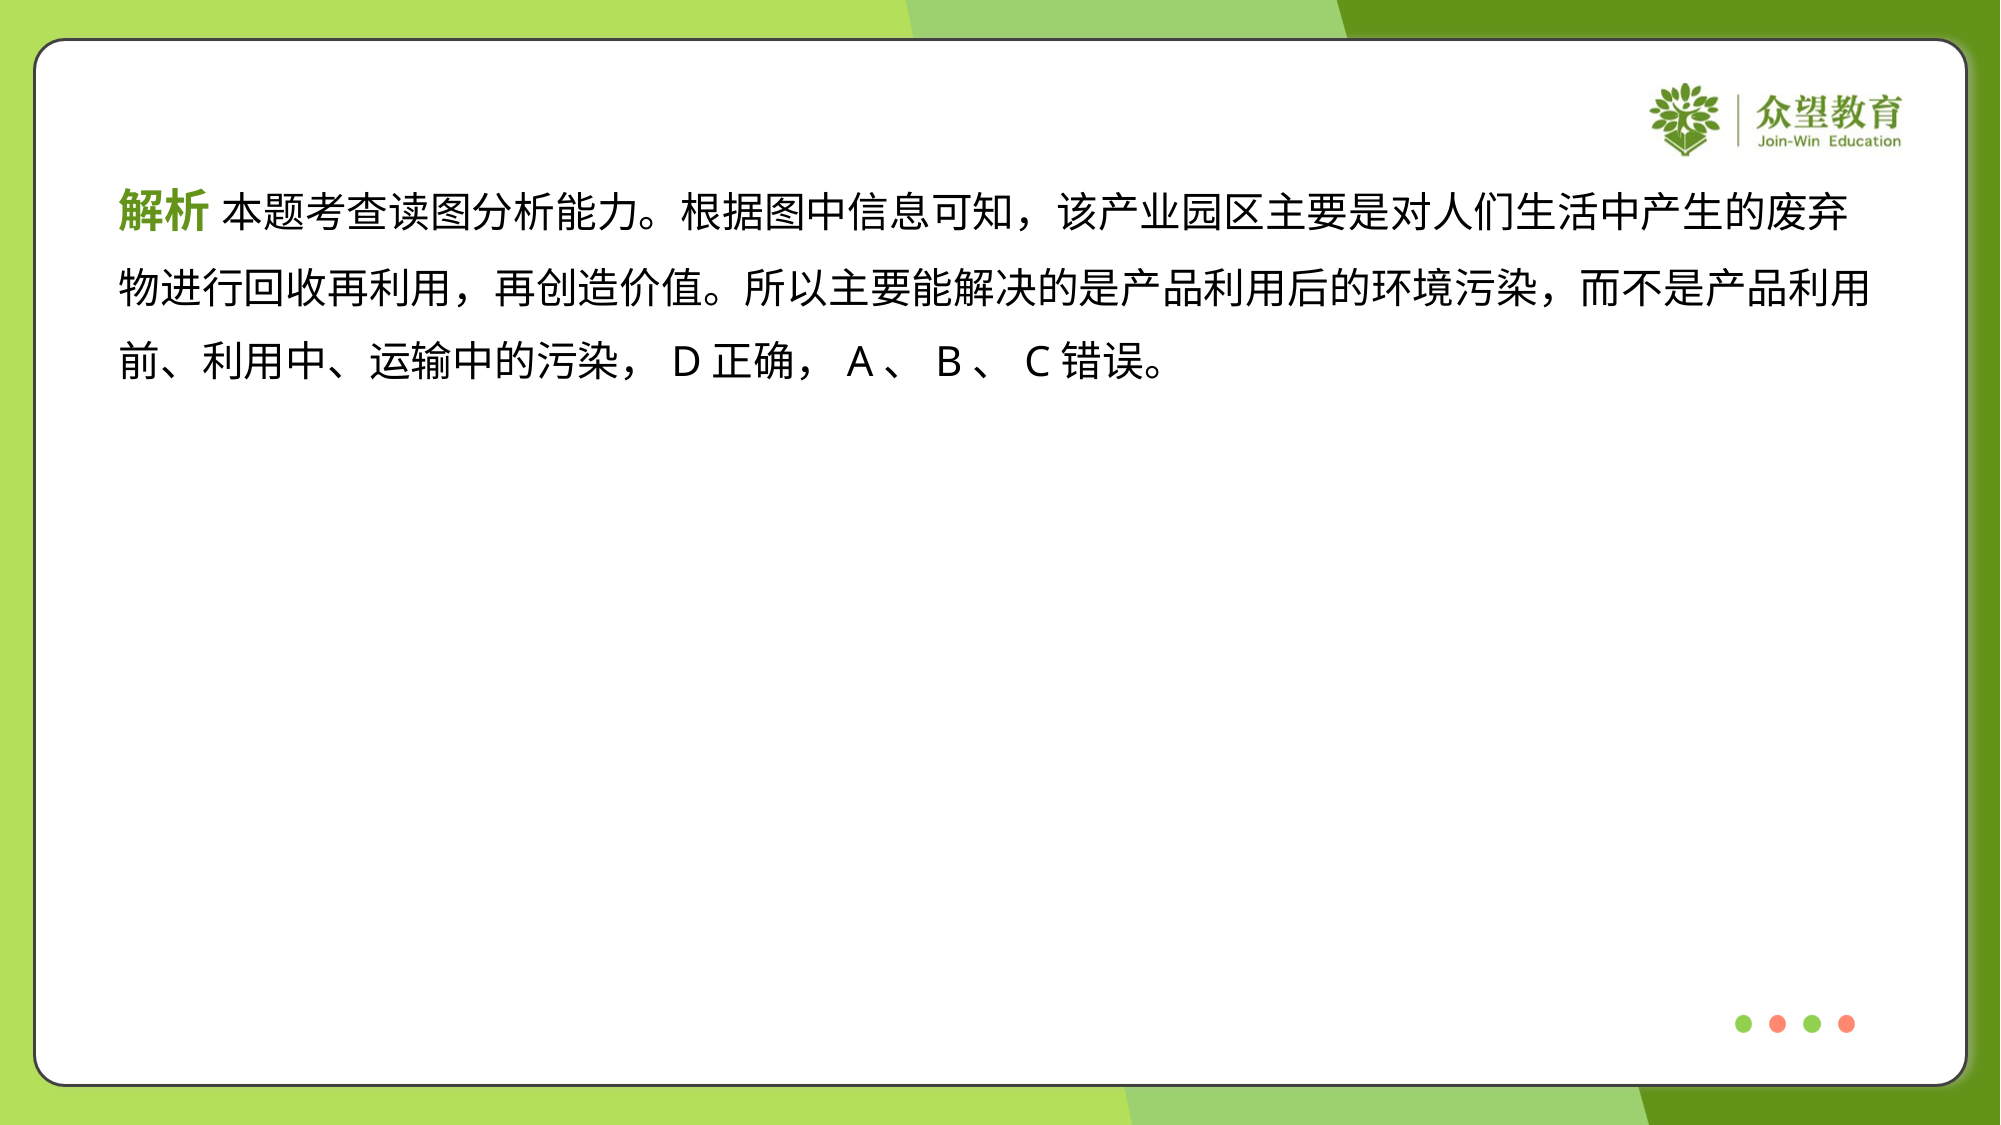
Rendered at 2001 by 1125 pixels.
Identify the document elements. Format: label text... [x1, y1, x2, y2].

picture [0, 0, 2000, 1125]
text_box 解析 本题考查读图分析能力。根据图中信息可知，该产业园区主要是对人们生活中产生的废弃 物进行回收再利用，再创造价值。所以主要能解决的是产品利用后的环境污染，而不是产品利用 前、利用中、运输中的污染，D正确，A、B、C错误。 [118, 159, 1883, 377]
